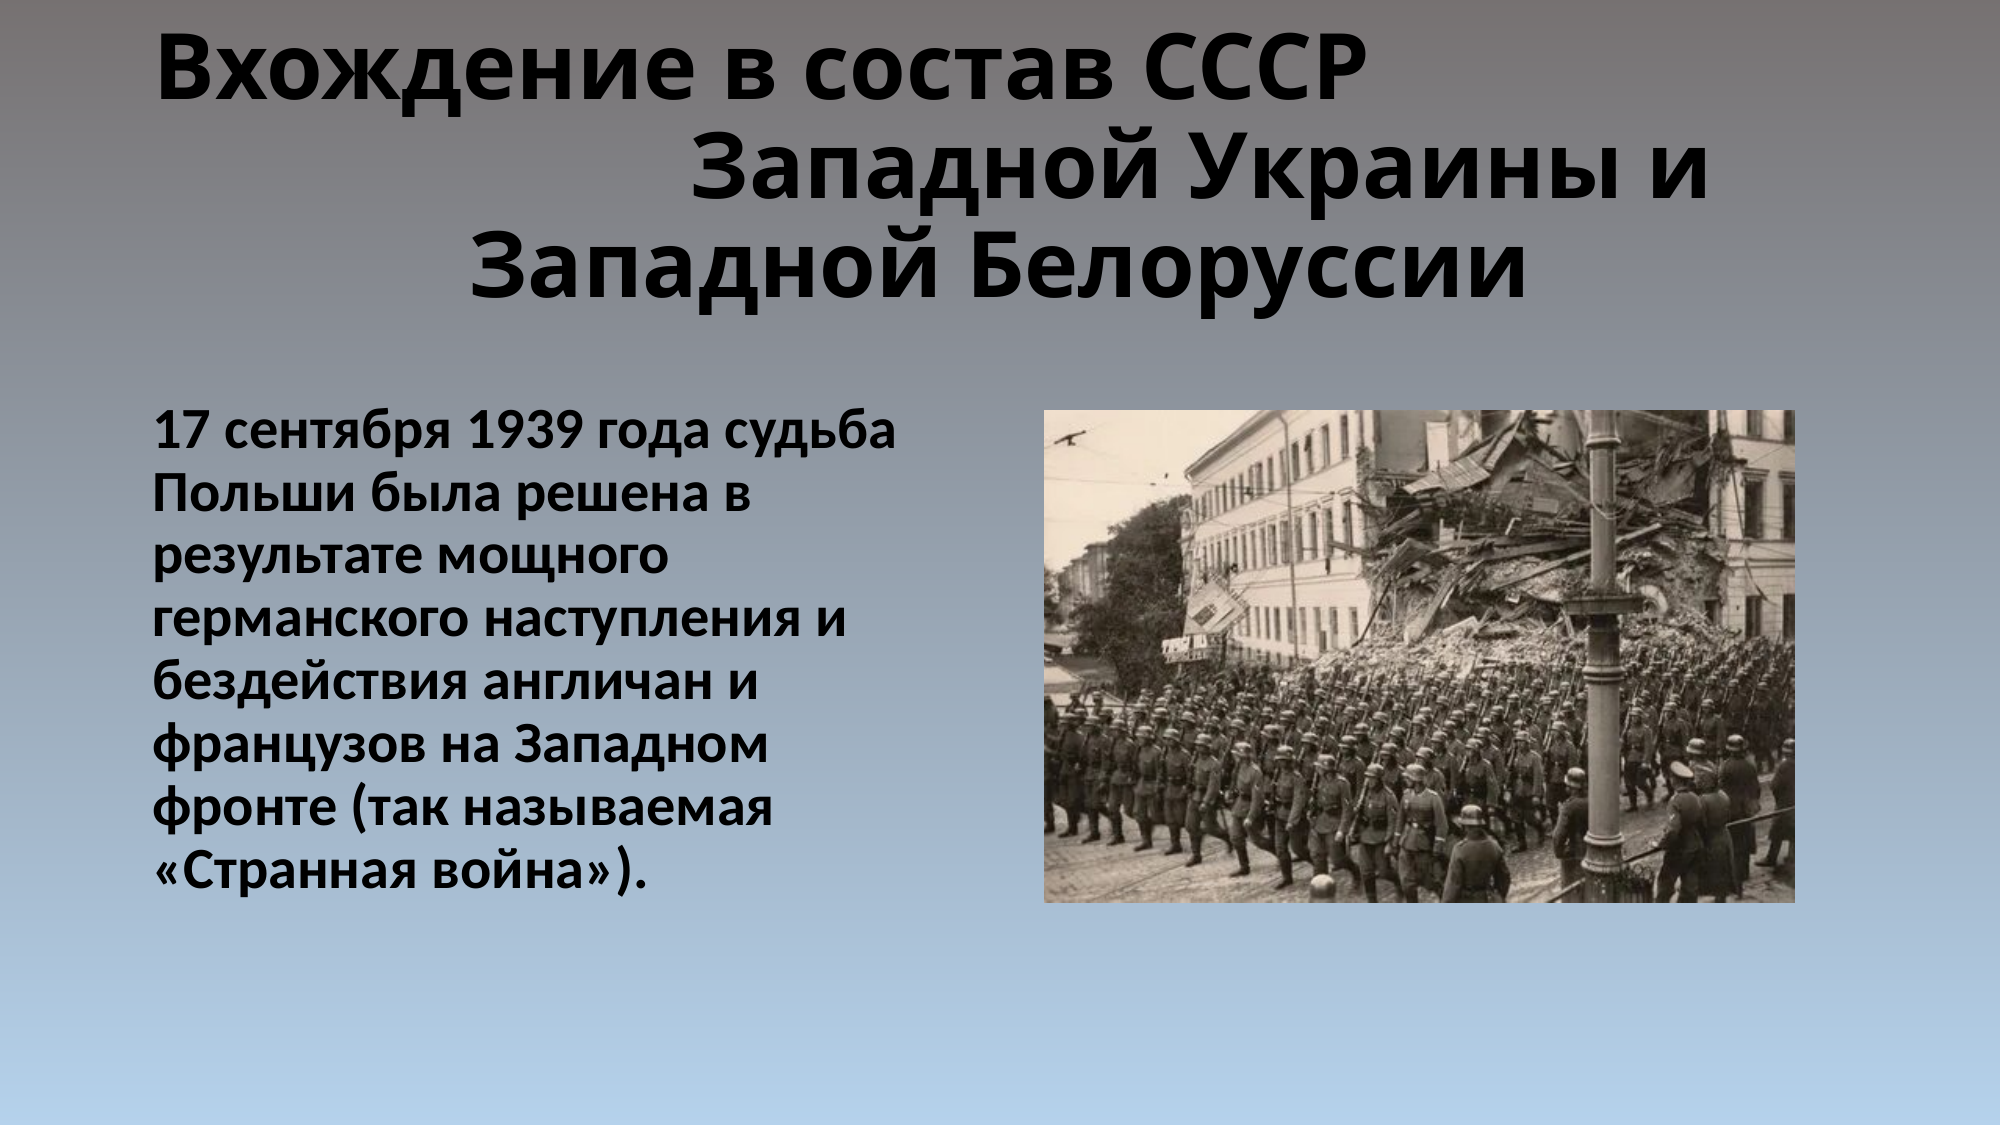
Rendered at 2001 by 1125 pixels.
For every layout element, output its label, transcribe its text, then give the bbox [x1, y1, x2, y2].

picture [1044, 410, 1795, 903]
list 17 сентября 1939 года судьба Польши была решена в результате мощного германского наступления и бездействия англичан и французов на Западном фронте (так называемая «Странная война»). [137, 299, 924, 1014]
title Вхождение в состав СССР Западной Украины и Западной Белоруссии [137, 59, 1863, 278]
